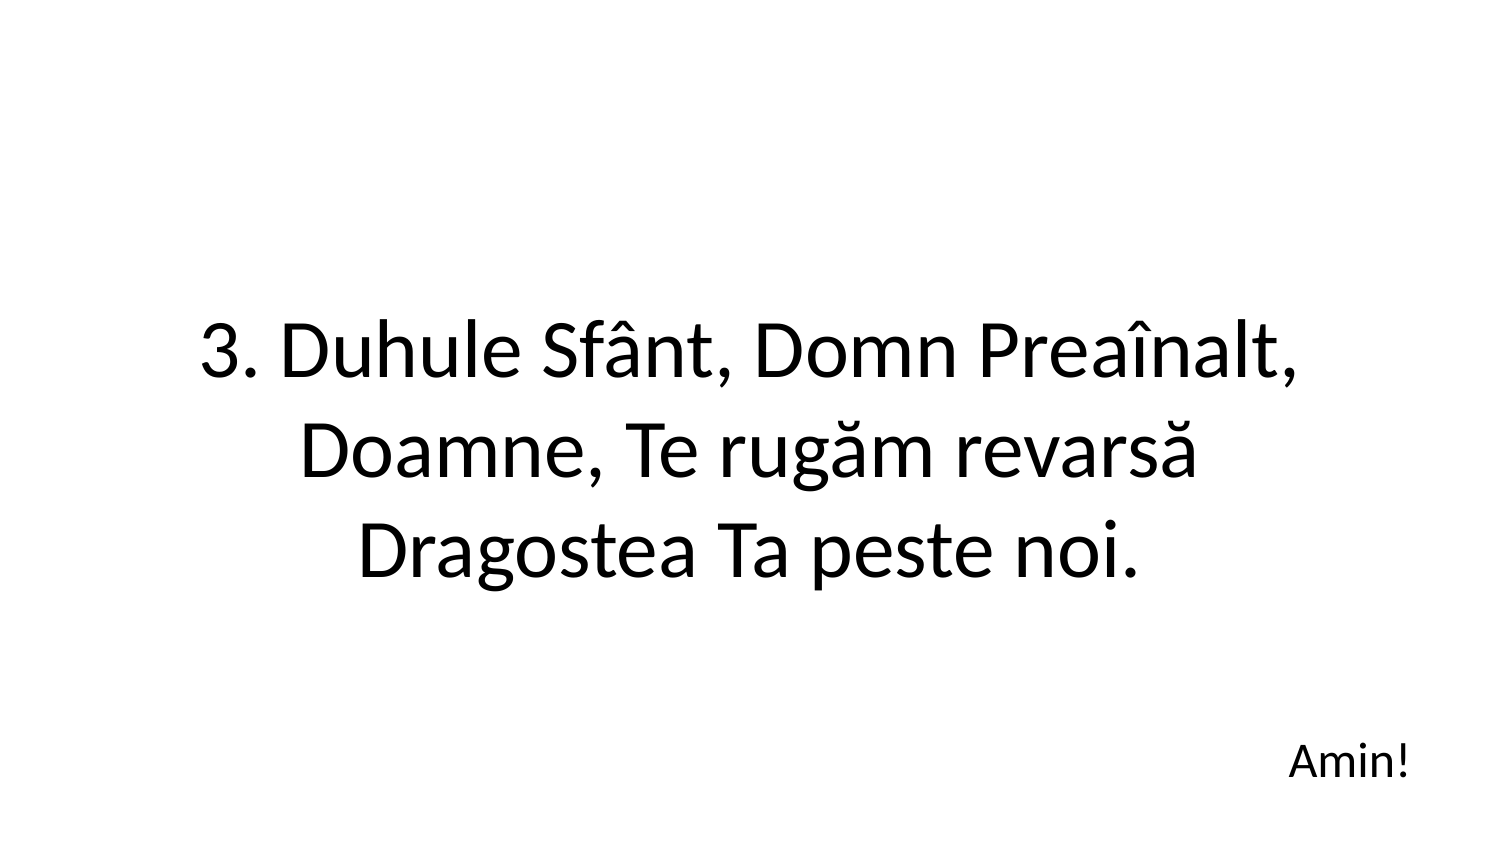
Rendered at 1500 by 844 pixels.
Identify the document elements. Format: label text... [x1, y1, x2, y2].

text_box 3. Duhule Sfânt, Domn Preaînalt, Doamne, Te rugăm revarsă Dragostea Ta peste noi. [183, 242, 1317, 602]
text_box Amin! [1273, 674, 1427, 795]
